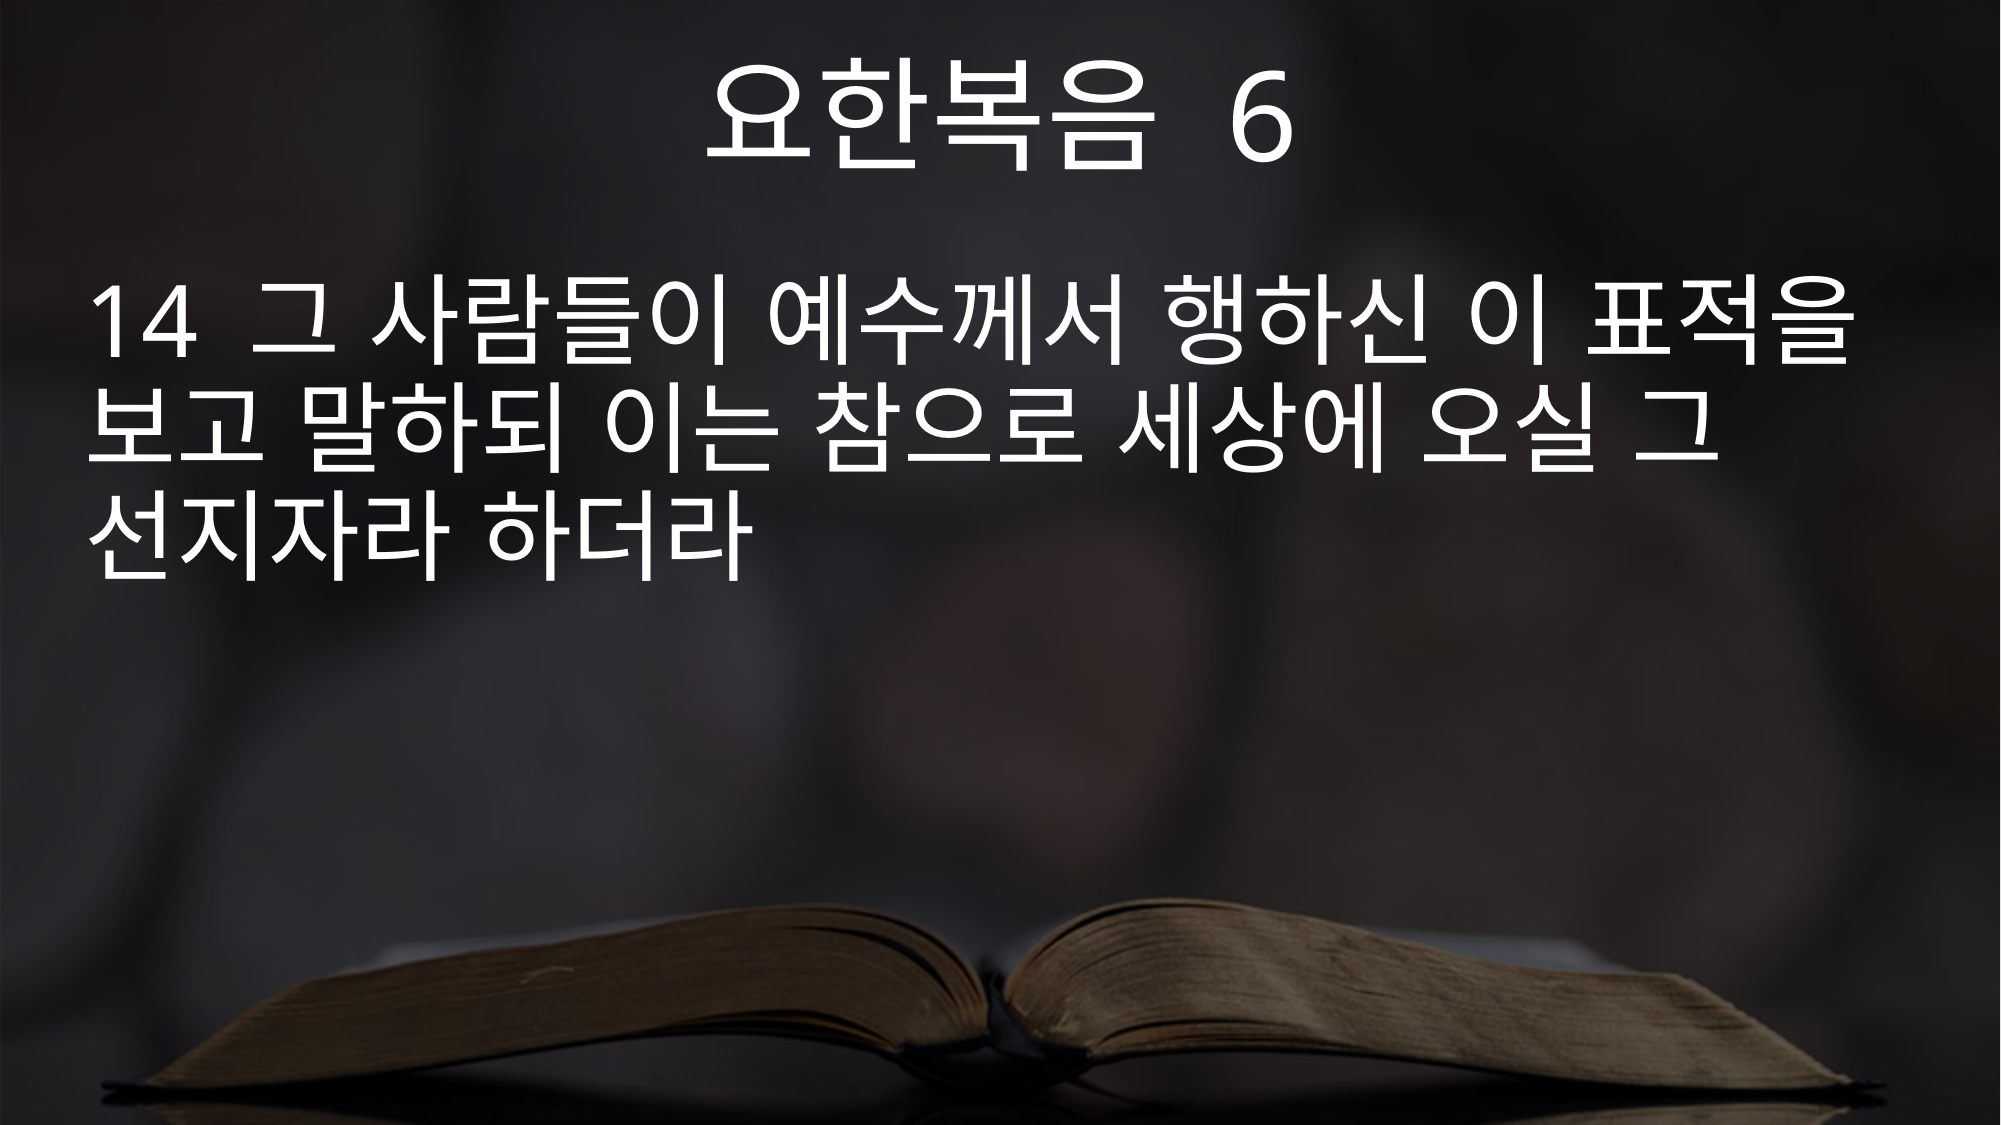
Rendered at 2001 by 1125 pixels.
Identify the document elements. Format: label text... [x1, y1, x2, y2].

footer 요한복음 6 [0, 32, 2000, 192]
list 14 그 사람들이 예수께서 행하신 이 표적을 보고 말하되 이는 참으로 세상에 오실 그 선지자라 하더라 [69, 263, 1953, 423]
picture [0, 0, 2001, 1125]
